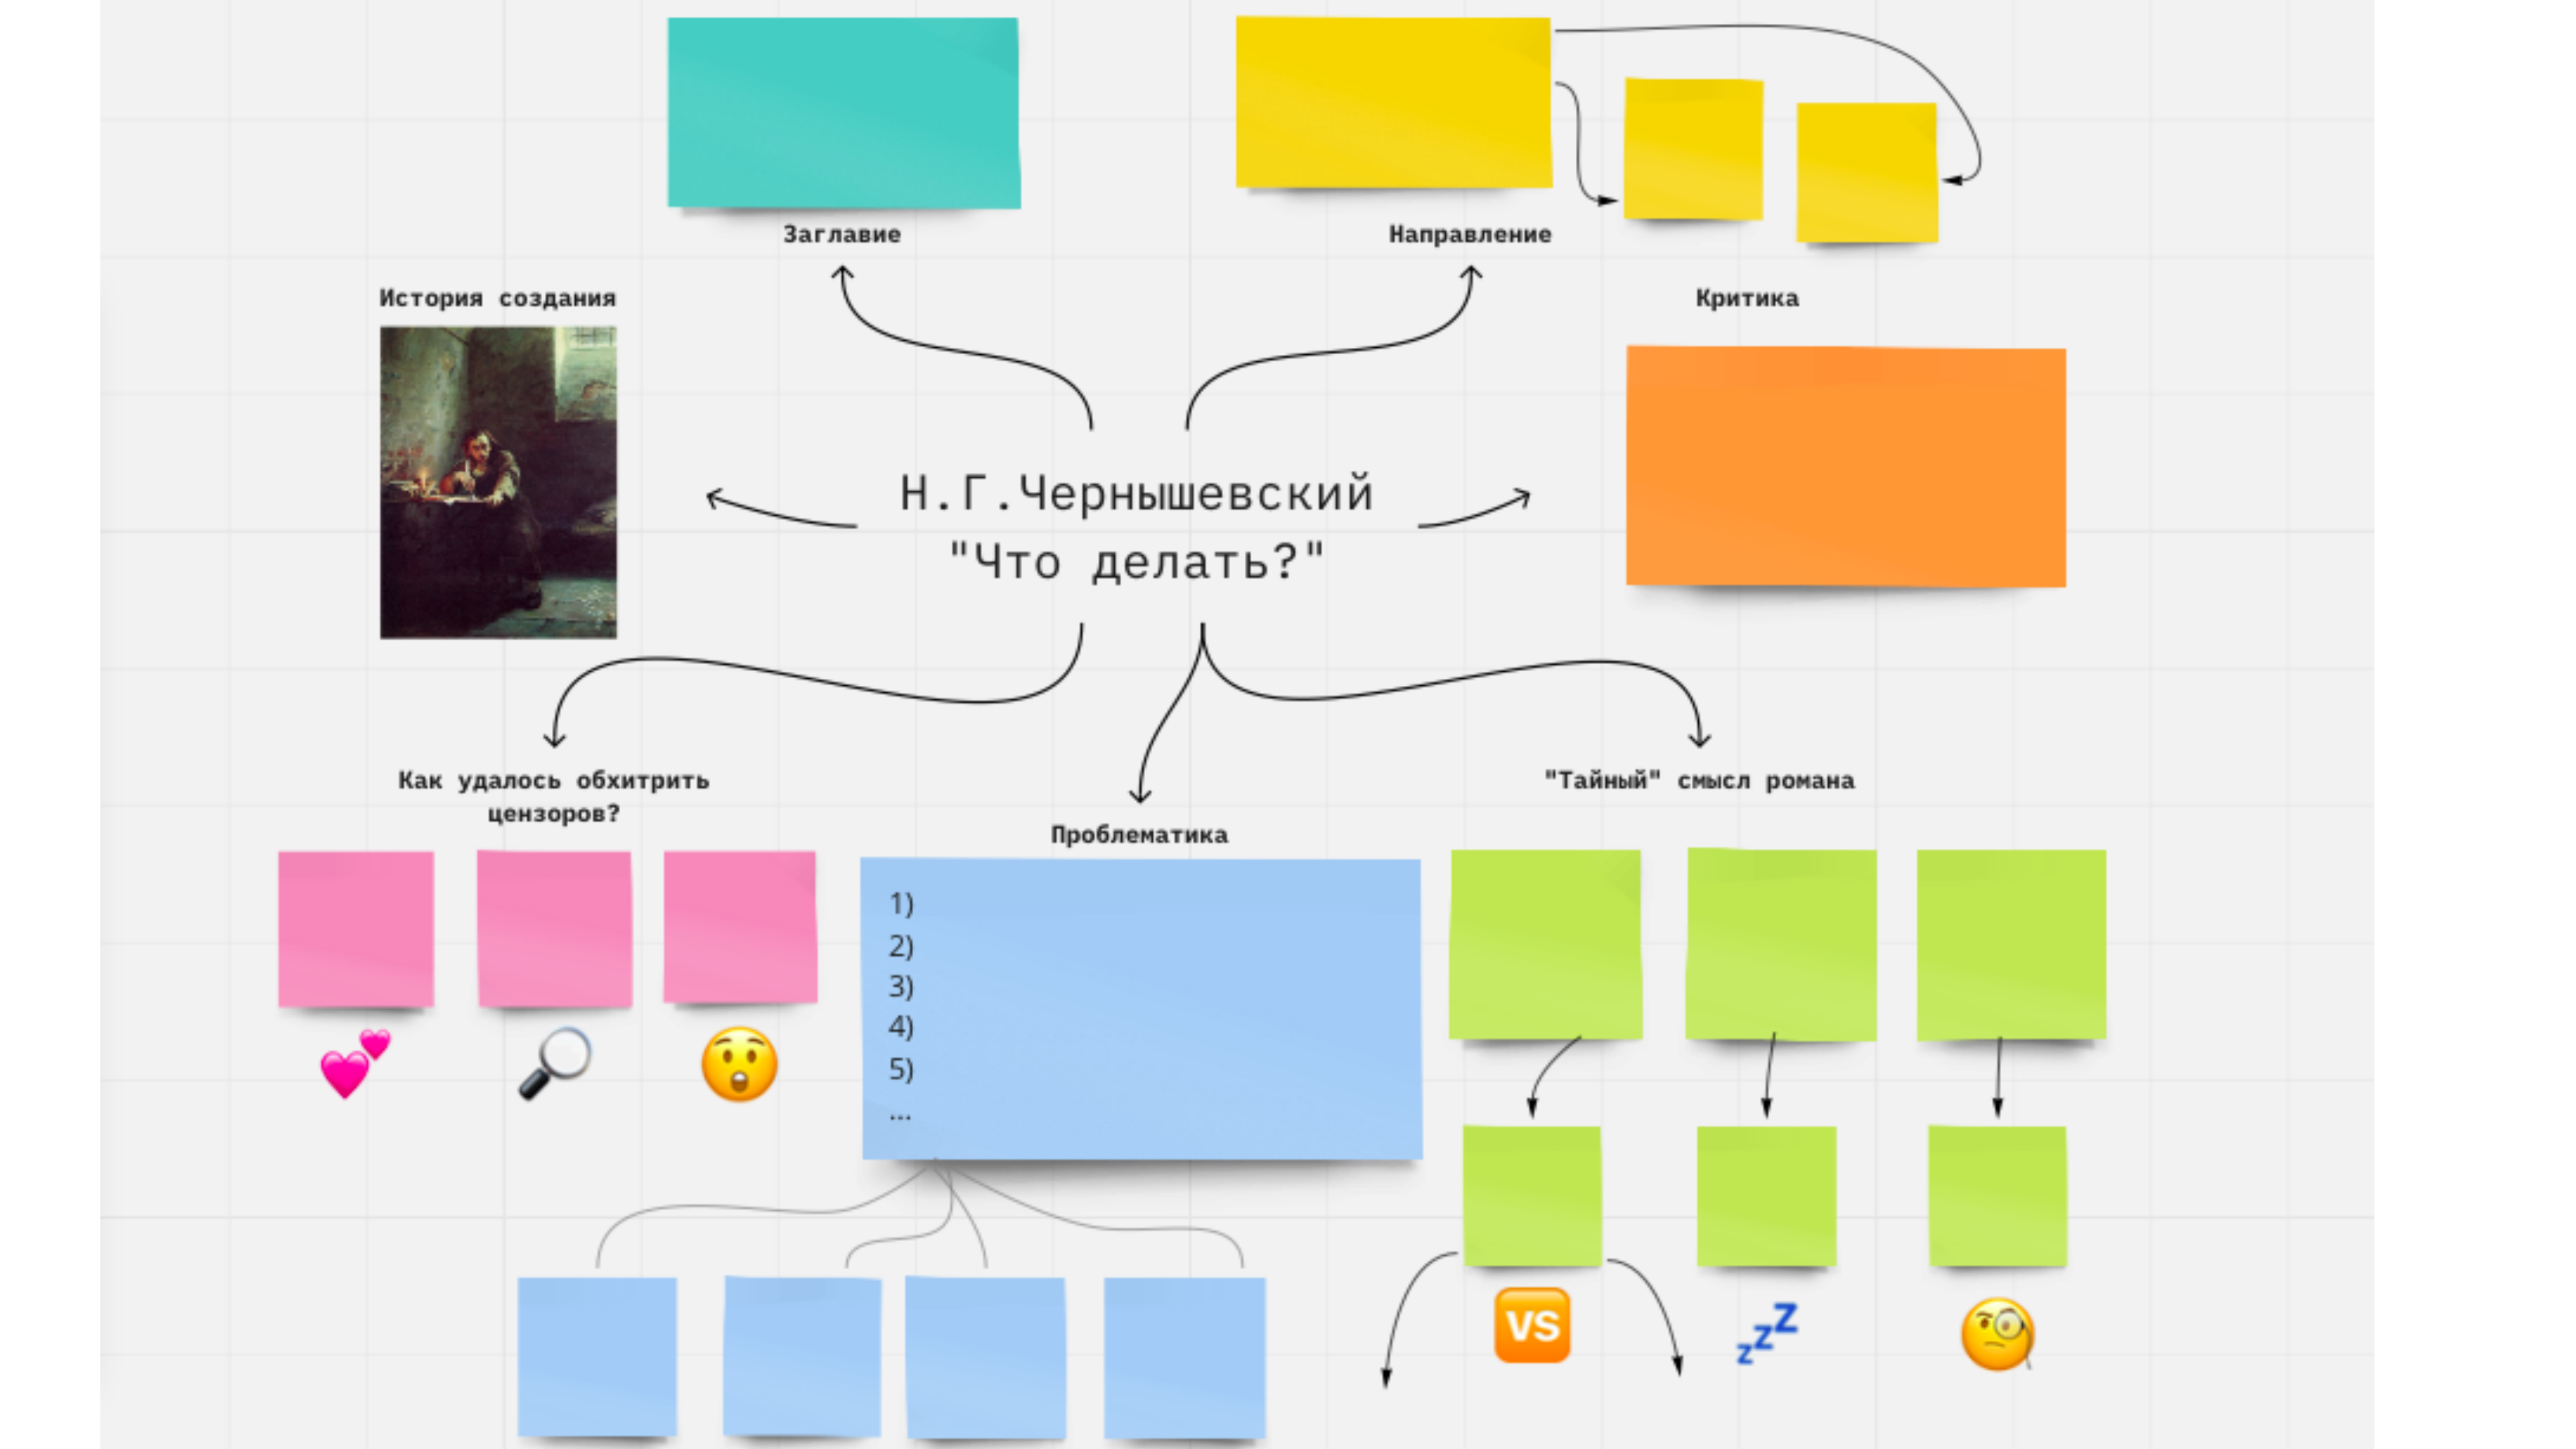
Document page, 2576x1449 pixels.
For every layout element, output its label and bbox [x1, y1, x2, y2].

picture [100, 0, 2375, 1449]
